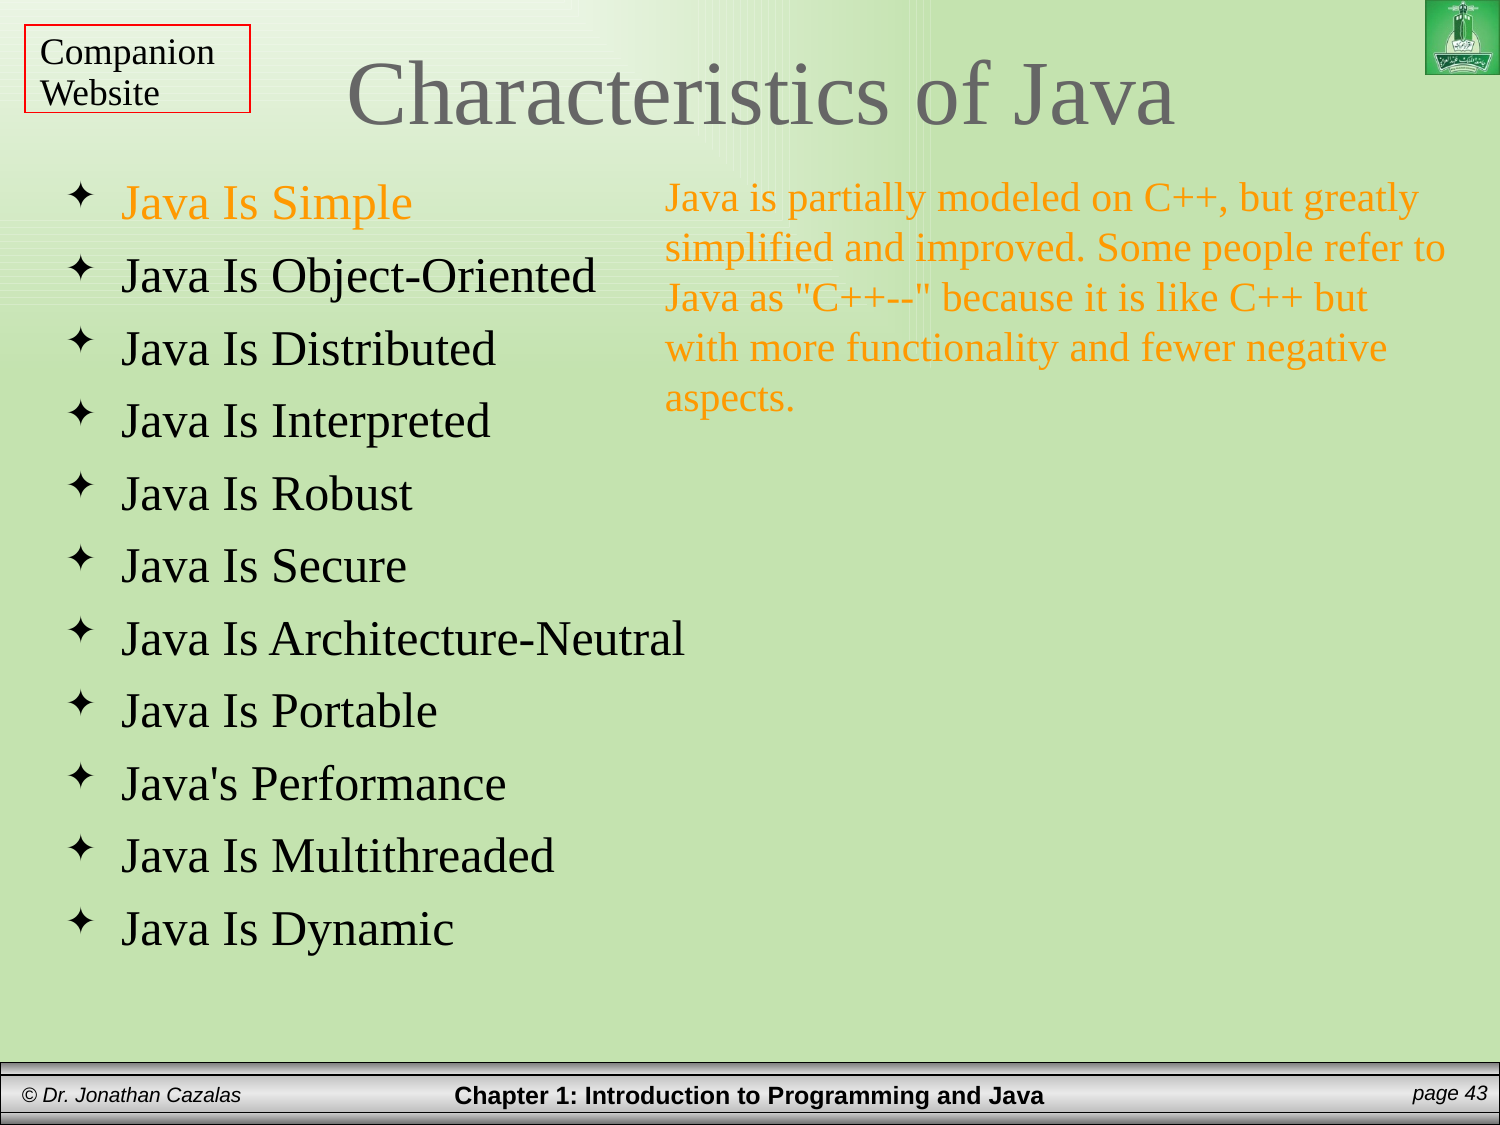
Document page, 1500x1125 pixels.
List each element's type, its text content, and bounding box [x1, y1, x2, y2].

text_box Java Is Simple Java Is Object-Oriented Java Is Distributed Java Is Interpreted Java Is Robust Java Is Secure Java Is Architecture-Neutral Java Is Portable Java's Performance Java Is Multithreaded Java Is Dynamic [49, 162, 713, 1025]
text_box Characteristics of Java [112, 37, 1413, 138]
text_box Companion Website [24, 24, 250, 113]
picture [1425, 0, 1500, 75]
text_box Java is partially modeled on C++, but greatly simplified and improved. Some people refer to Java as "C++--" because it is like C++ but with more functionality and fewer negative aspects. [649, 162, 1463, 428]
